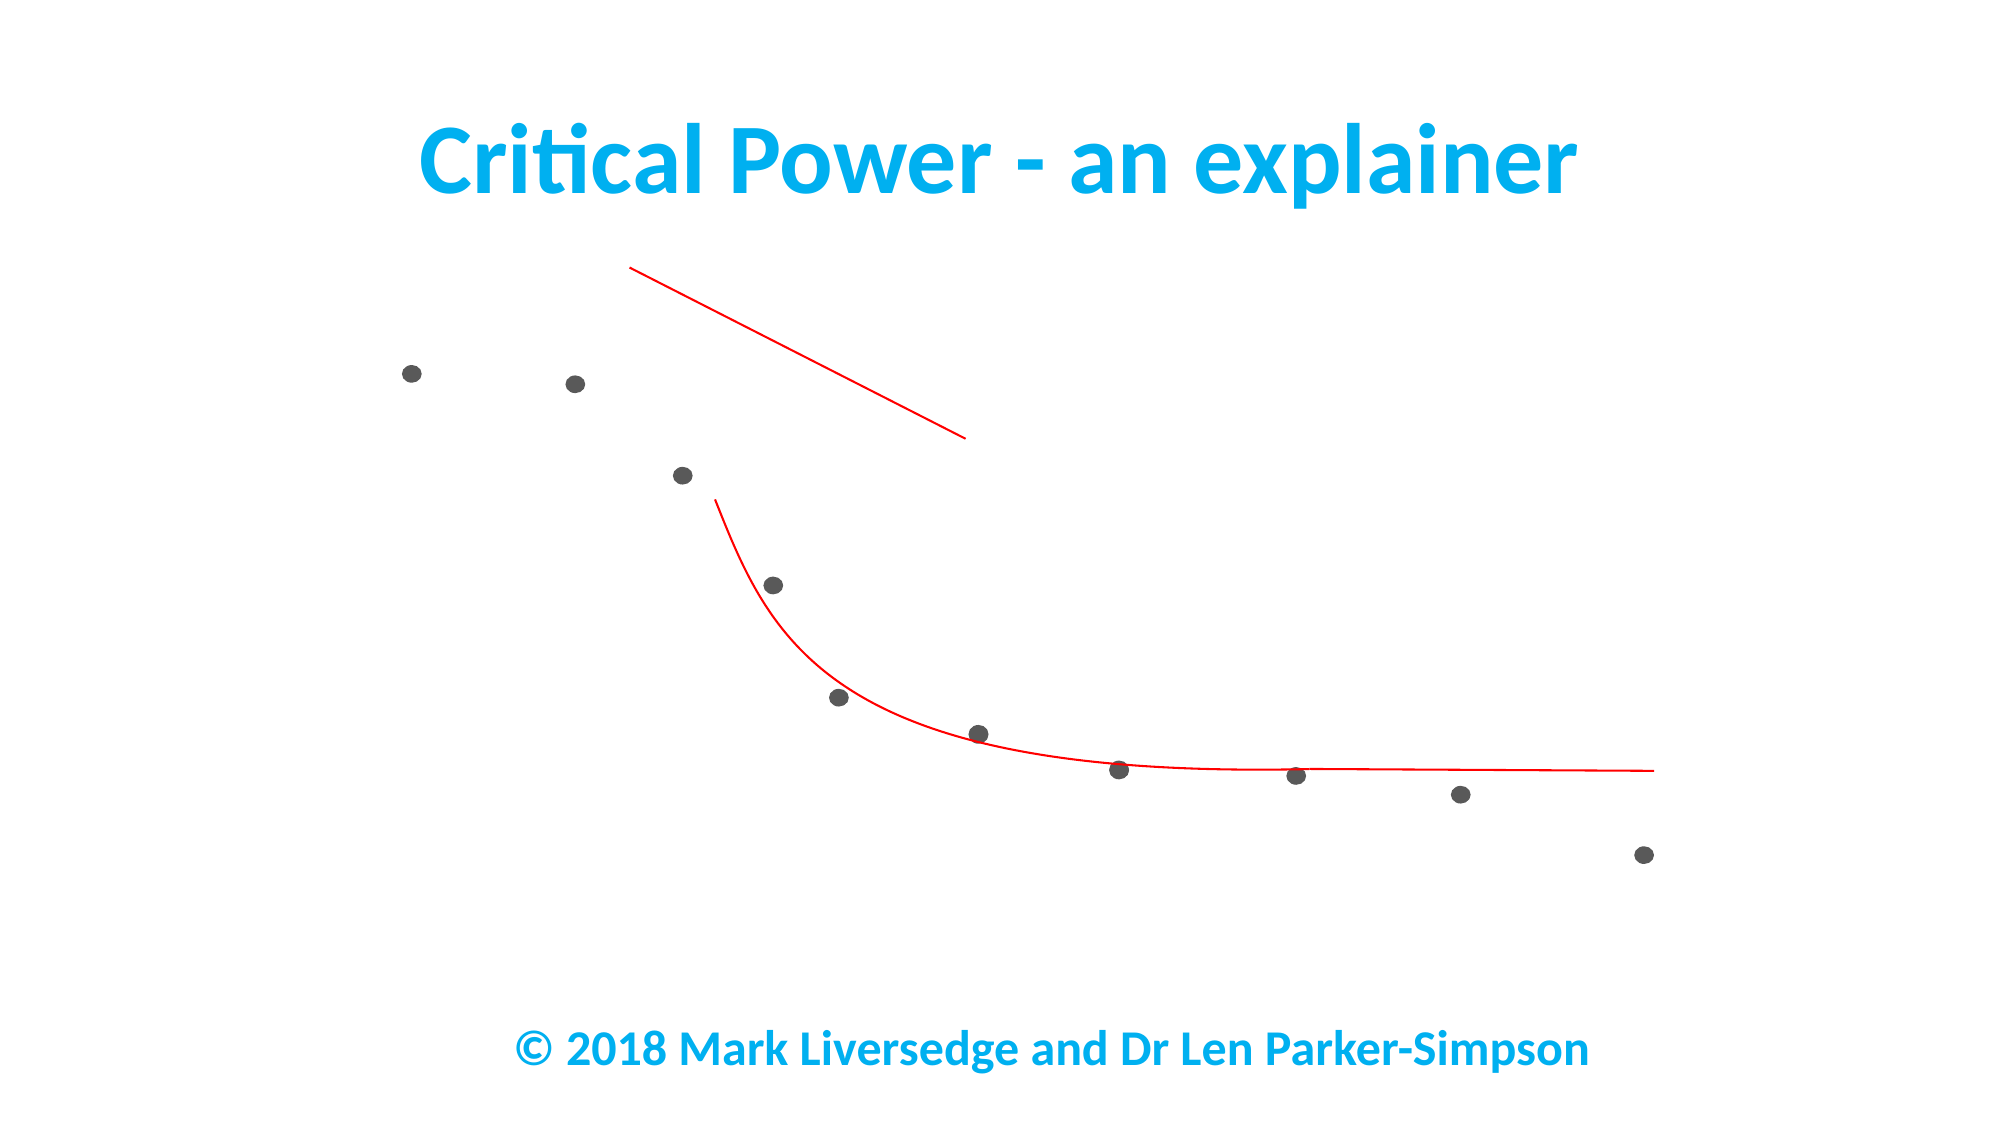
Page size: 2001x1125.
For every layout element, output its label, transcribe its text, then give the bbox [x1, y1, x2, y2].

text_box [1449, 784, 1472, 805]
text_box [1633, 845, 1656, 866]
text_box [564, 374, 587, 395]
text_box [1108, 765, 1131, 780]
text_box [714, 499, 1309, 771]
text_box [1285, 771, 1308, 786]
text_box © 2018 Mark Liversedge and Dr Len Parker-Simpson [149, 1007, 1955, 1125]
text_box Critical Power - an explainer [246, 86, 1754, 222]
text_box [827, 687, 850, 708]
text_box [629, 267, 716, 500]
text_box [400, 363, 423, 384]
